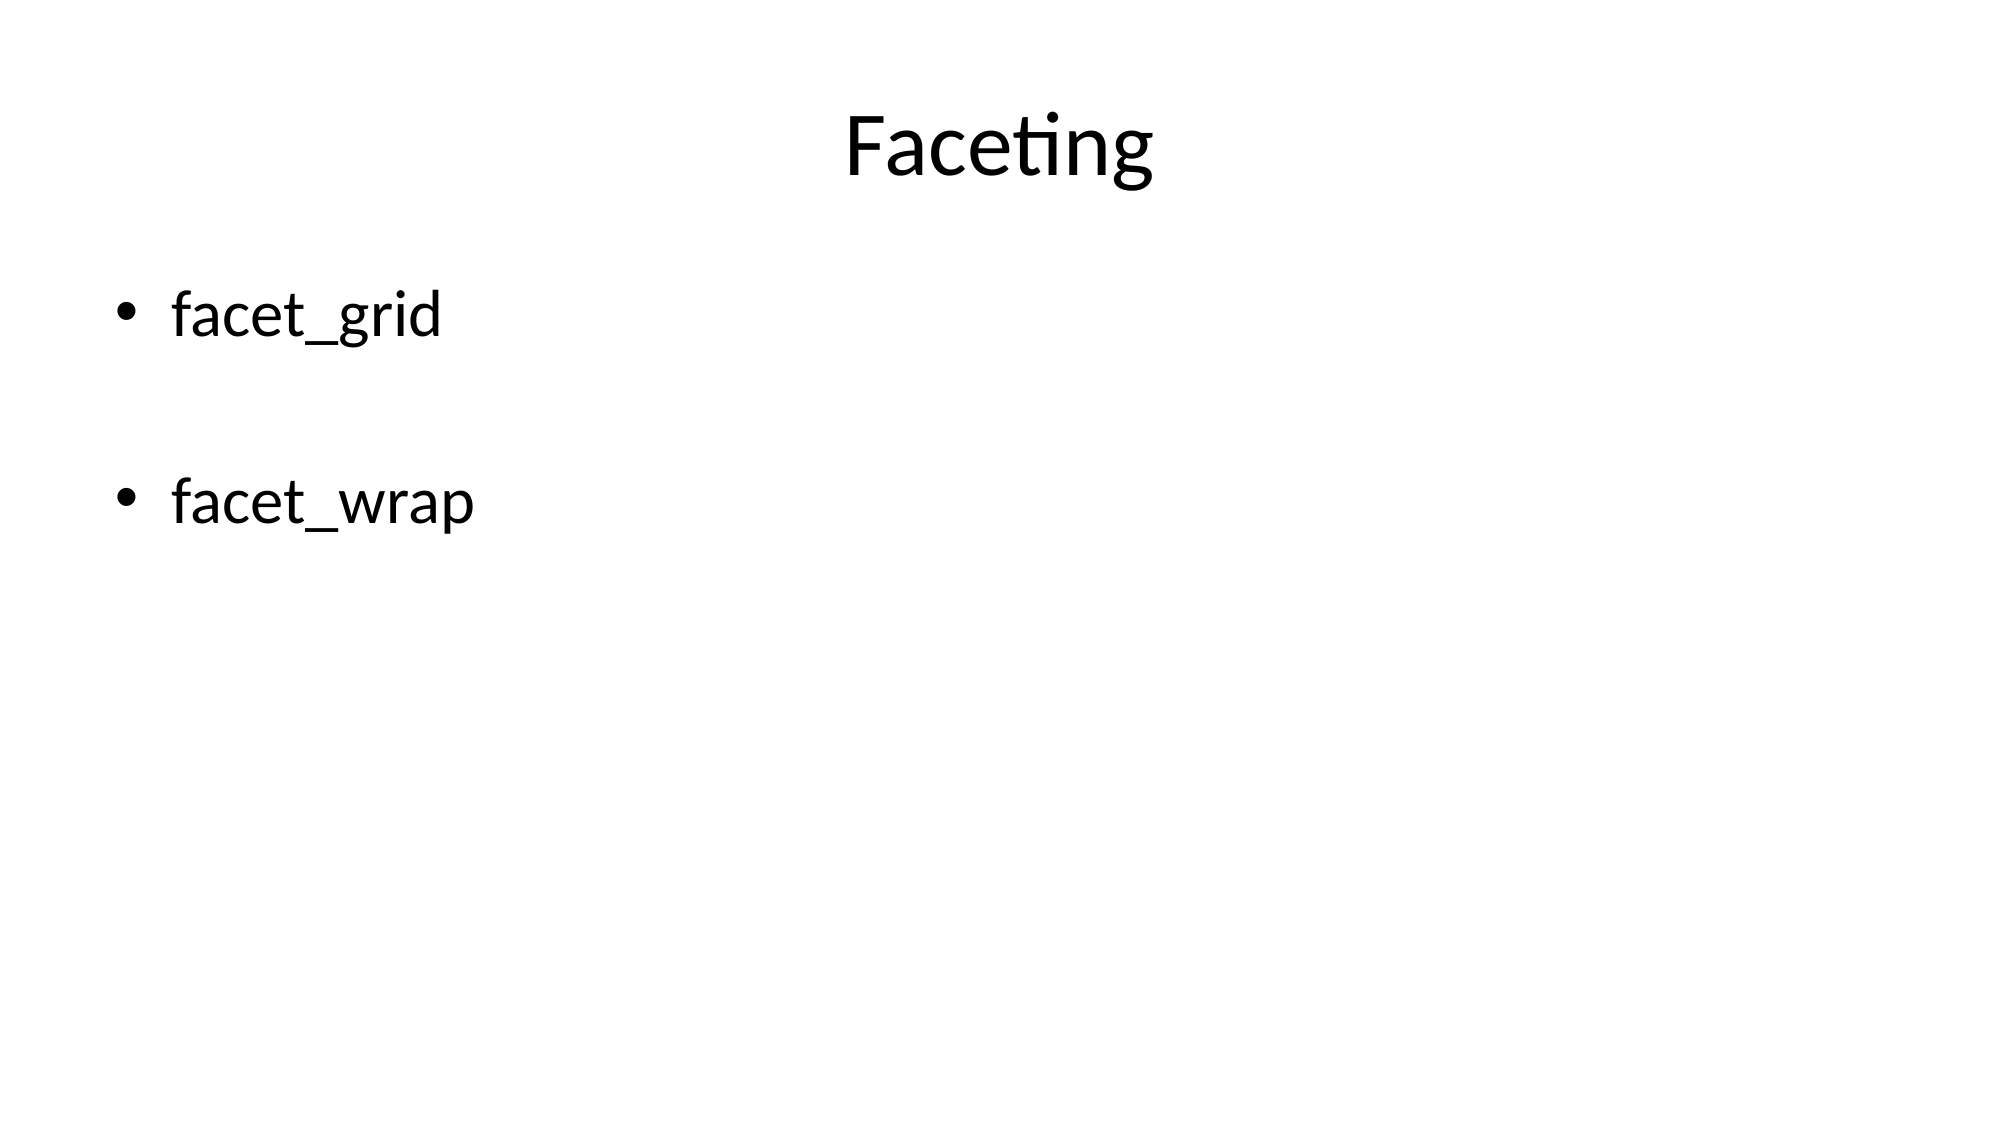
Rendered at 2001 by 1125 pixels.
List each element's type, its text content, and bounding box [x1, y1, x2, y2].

title Faceting [99, 45, 1900, 233]
list facet_grid facet_wrap [99, 262, 1900, 1005]
